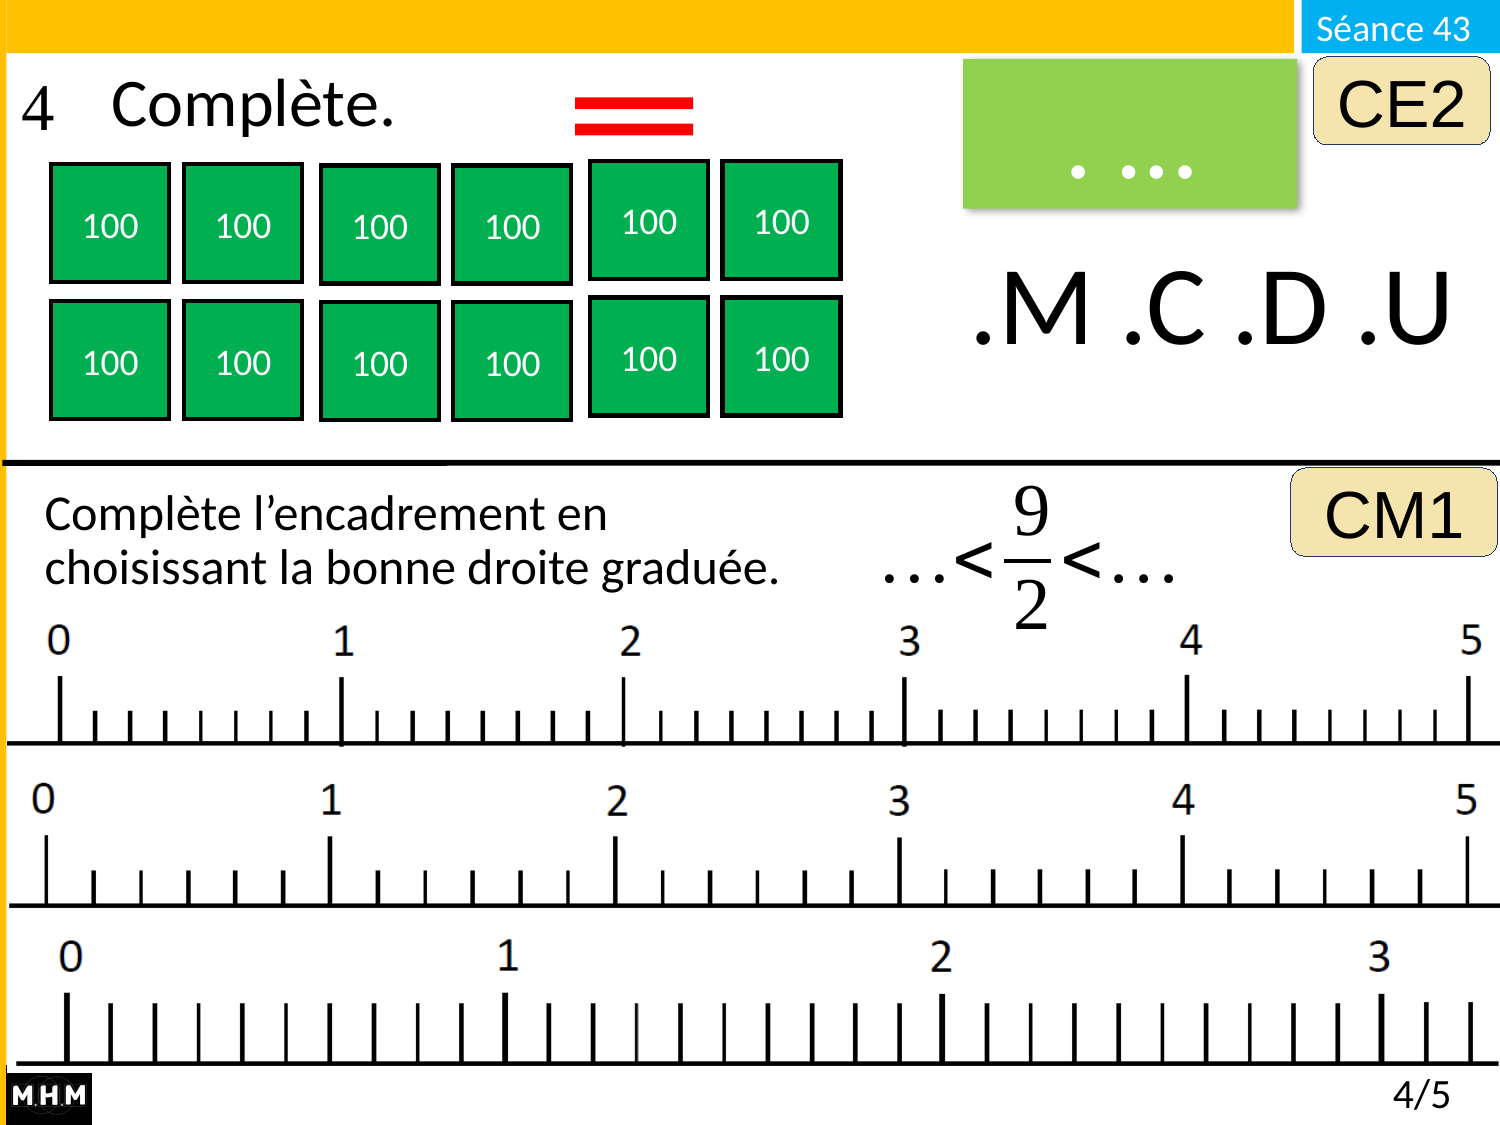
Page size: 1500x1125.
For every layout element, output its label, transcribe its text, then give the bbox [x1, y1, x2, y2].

text_box 100 [182, 299, 304, 421]
list 4/5 [1344, 1082, 1500, 1125]
text_box CM1 [1290, 467, 1498, 557]
text_box . … [963, 58, 1298, 209]
picture [6, 619, 1500, 750]
text_box 100 [319, 300, 441, 422]
text_box CE2 [1313, 56, 1491, 145]
text_box [573, 122, 695, 137]
text_box 100 [49, 162, 171, 284]
text_box Complète l’encadrement en choisissant la bonne droite graduée. [29, 478, 818, 604]
text_box 100 [451, 300, 573, 422]
text_box 100 [720, 295, 843, 418]
title Complète. [1307, 60, 1391, 150]
text_box 100 [182, 162, 304, 284]
text_box 100 [319, 163, 441, 286]
picture [6, 767, 1500, 1125]
text_box .M .C .D .U [955, 224, 1484, 375]
text_box [573, 95, 695, 111]
text_box 100 [49, 299, 171, 421]
text_box 100 [451, 163, 573, 286]
text_box 100 [720, 159, 843, 281]
text_box 100 [588, 295, 710, 418]
title Complète. [96, 60, 963, 150]
text_box 100 [588, 159, 710, 281]
